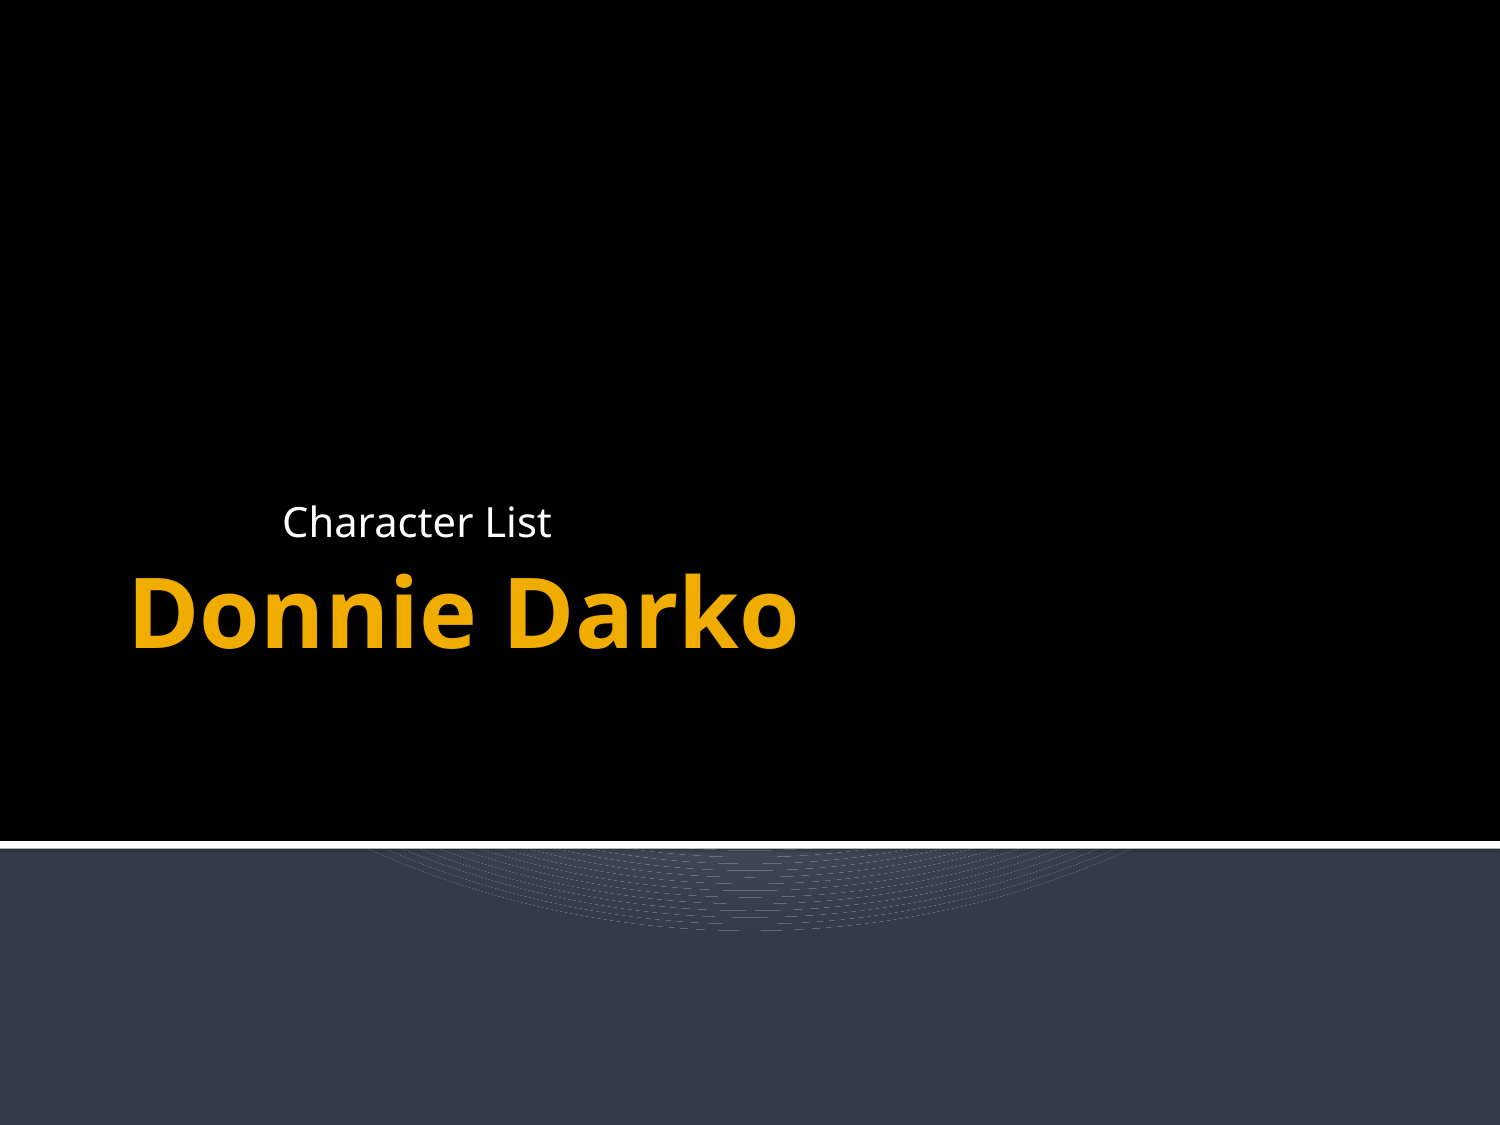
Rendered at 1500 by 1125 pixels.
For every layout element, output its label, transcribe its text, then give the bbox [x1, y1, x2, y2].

title Donnie Darko [112, 550, 1438, 825]
subtitle Character List [112, 299, 1438, 546]
